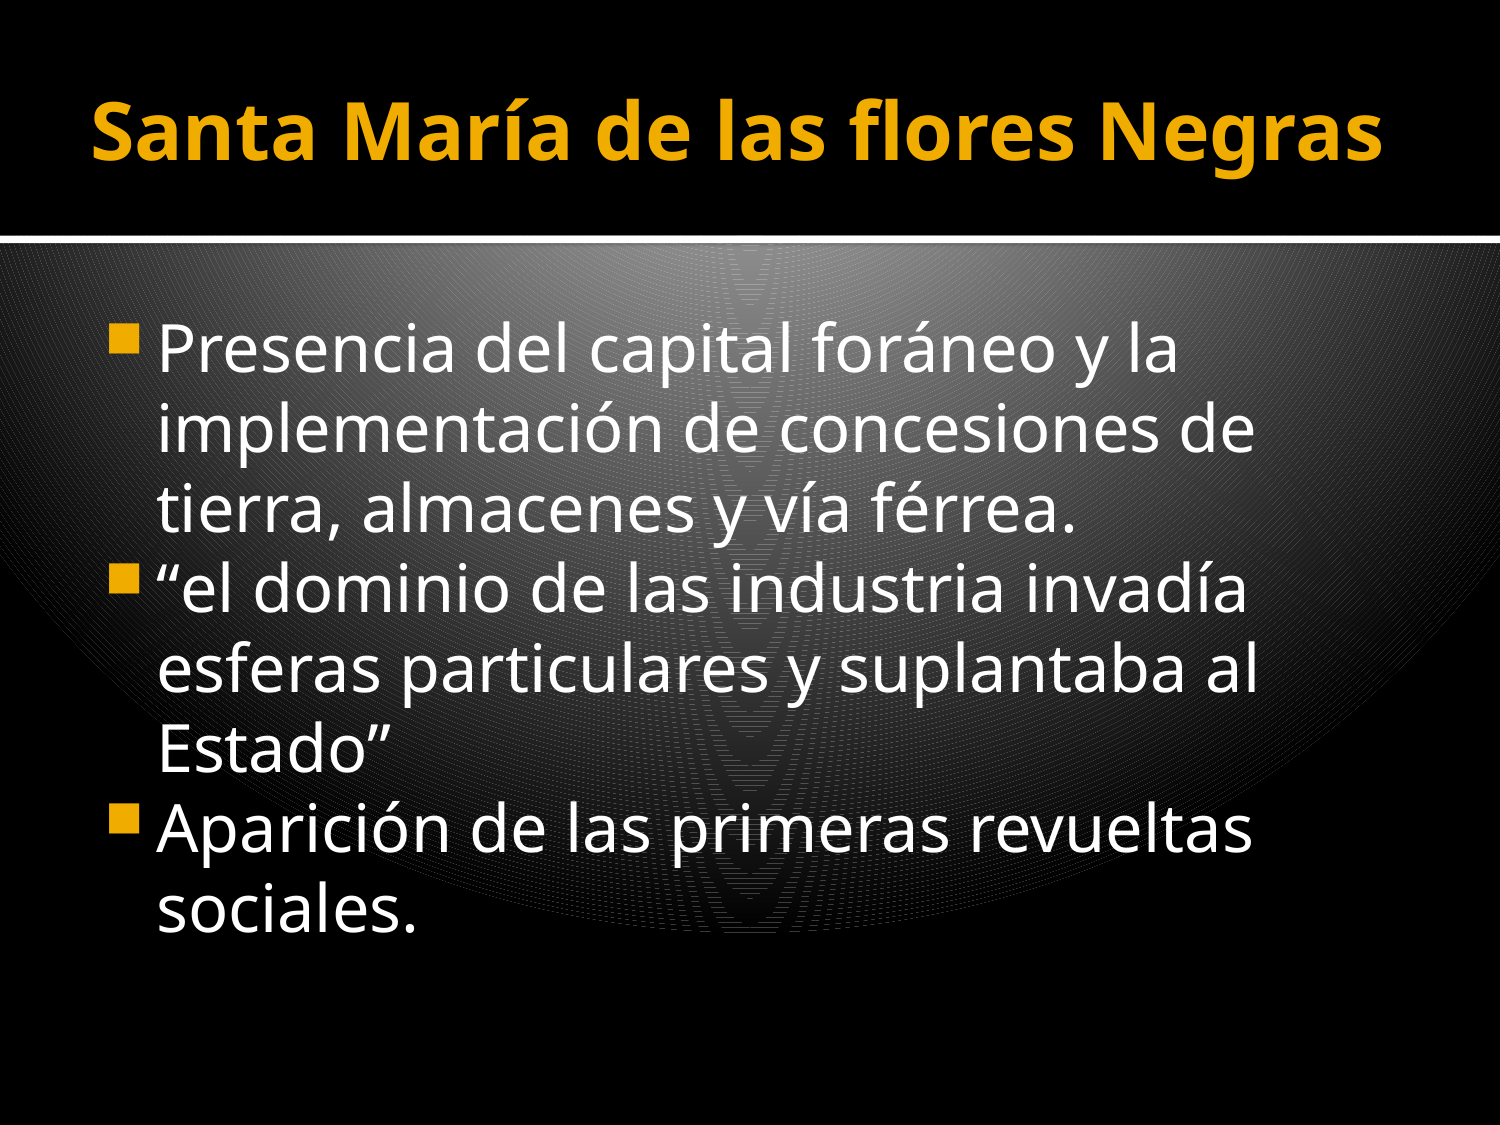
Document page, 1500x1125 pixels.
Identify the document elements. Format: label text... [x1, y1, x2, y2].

list Presencia del capital foráneo y la implementación de concesiones de tierra, almacenes y vía férrea. “el dominio de las industria invadía esferas particulares y suplantaba al Estado” Aparición de las primeras revueltas sociales. [75, 291, 1425, 1050]
title Santa María de las flores Negras [75, 25, 1425, 231]
